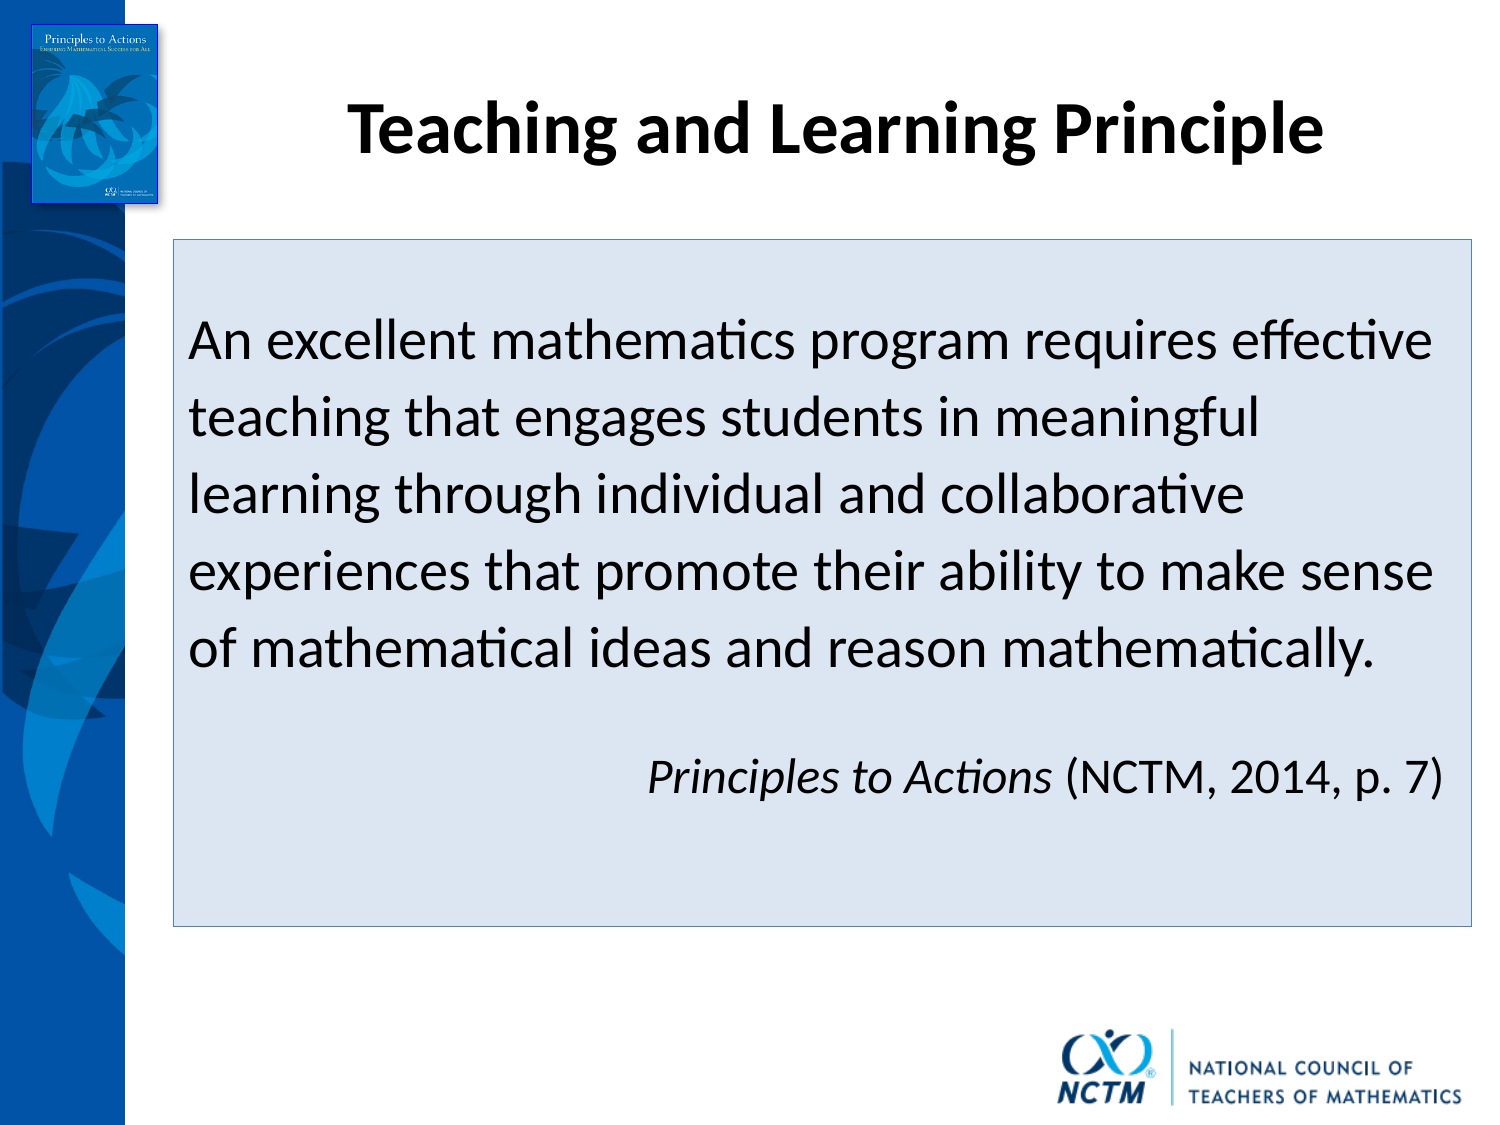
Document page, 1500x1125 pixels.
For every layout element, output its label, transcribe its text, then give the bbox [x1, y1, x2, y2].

picture [32, 25, 157, 203]
text_box An excellent mathematics program requires effective teaching that engages students in meaningful learning through individual and collaborative experiences that promote their ability to make sense of mathematical ideas and reason mathematically. [173, 239, 1472, 927]
picture [1041, 1008, 1481, 1124]
text_box Teaching and Learning Principle [174, 29, 1500, 218]
text_box Principles to Actions (NCTM, 2014, p. 7) [632, 735, 1472, 811]
picture [0, 0, 125, 1125]
